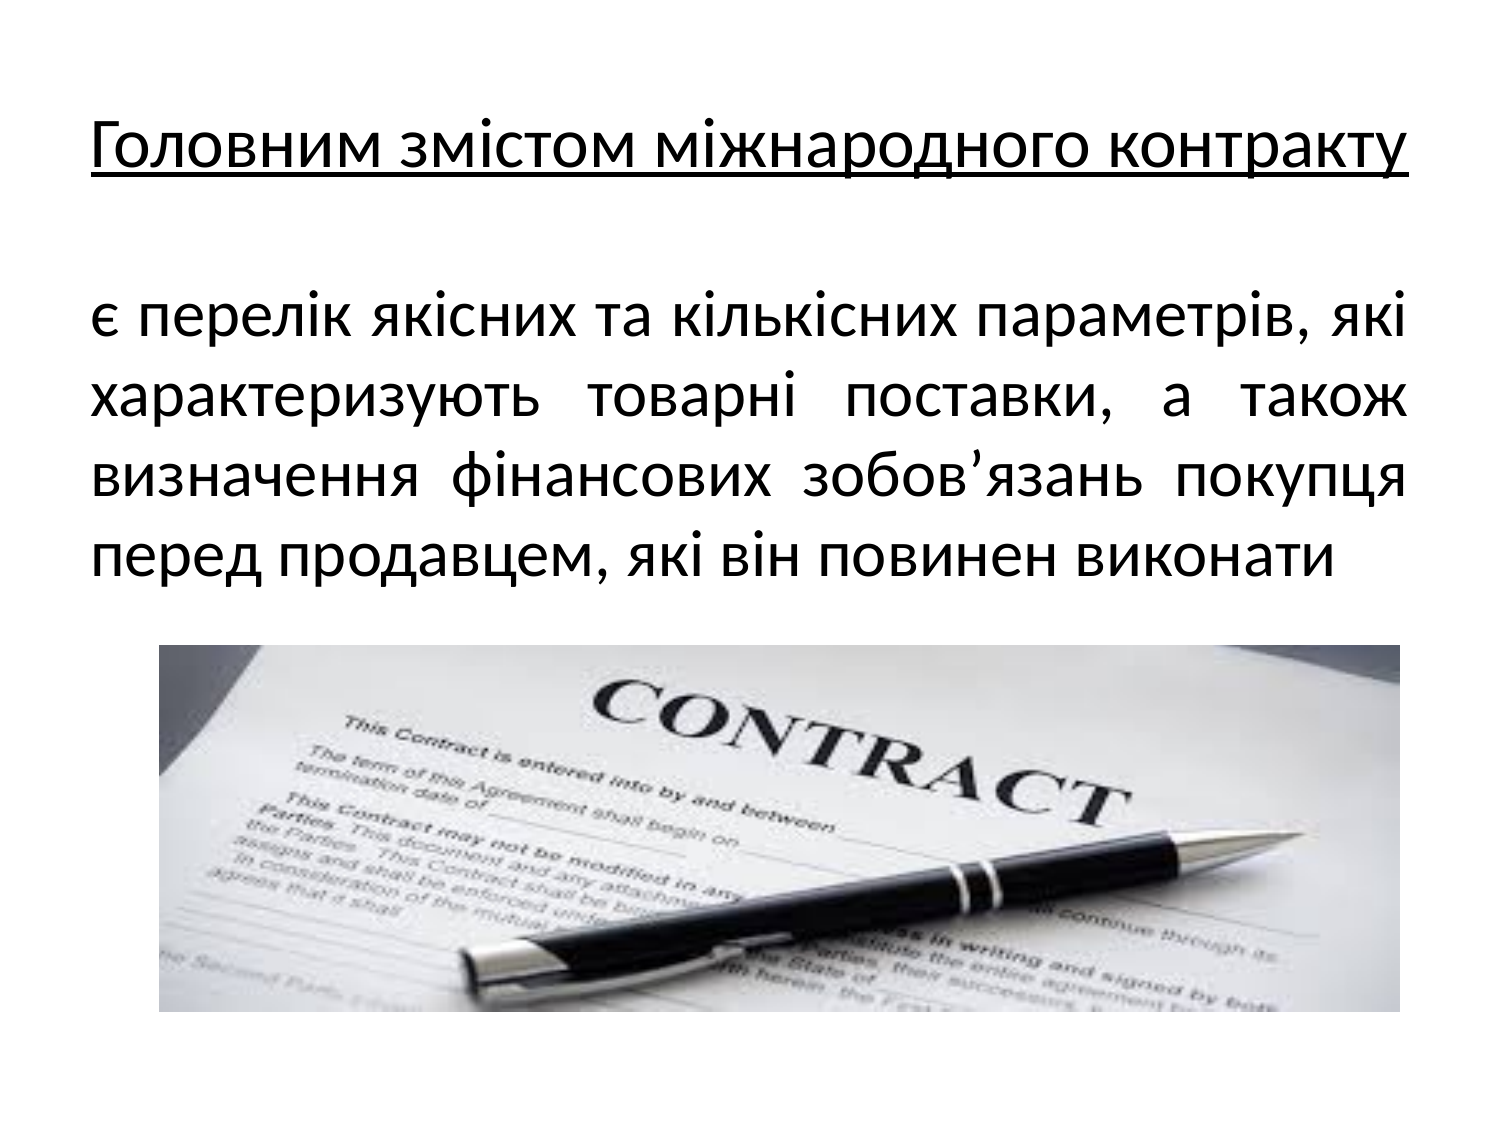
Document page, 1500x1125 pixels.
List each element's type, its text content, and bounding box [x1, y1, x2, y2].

picture [159, 644, 1400, 1012]
title Головним змістом міжнародного контракту [75, 45, 1425, 233]
list є перелік якісних та кількісних параметрів, які характеризують товарні поставки, а також визначення фінансових зобов’язань покупця перед продавцем, які він повинен виконати [75, 262, 1425, 681]
